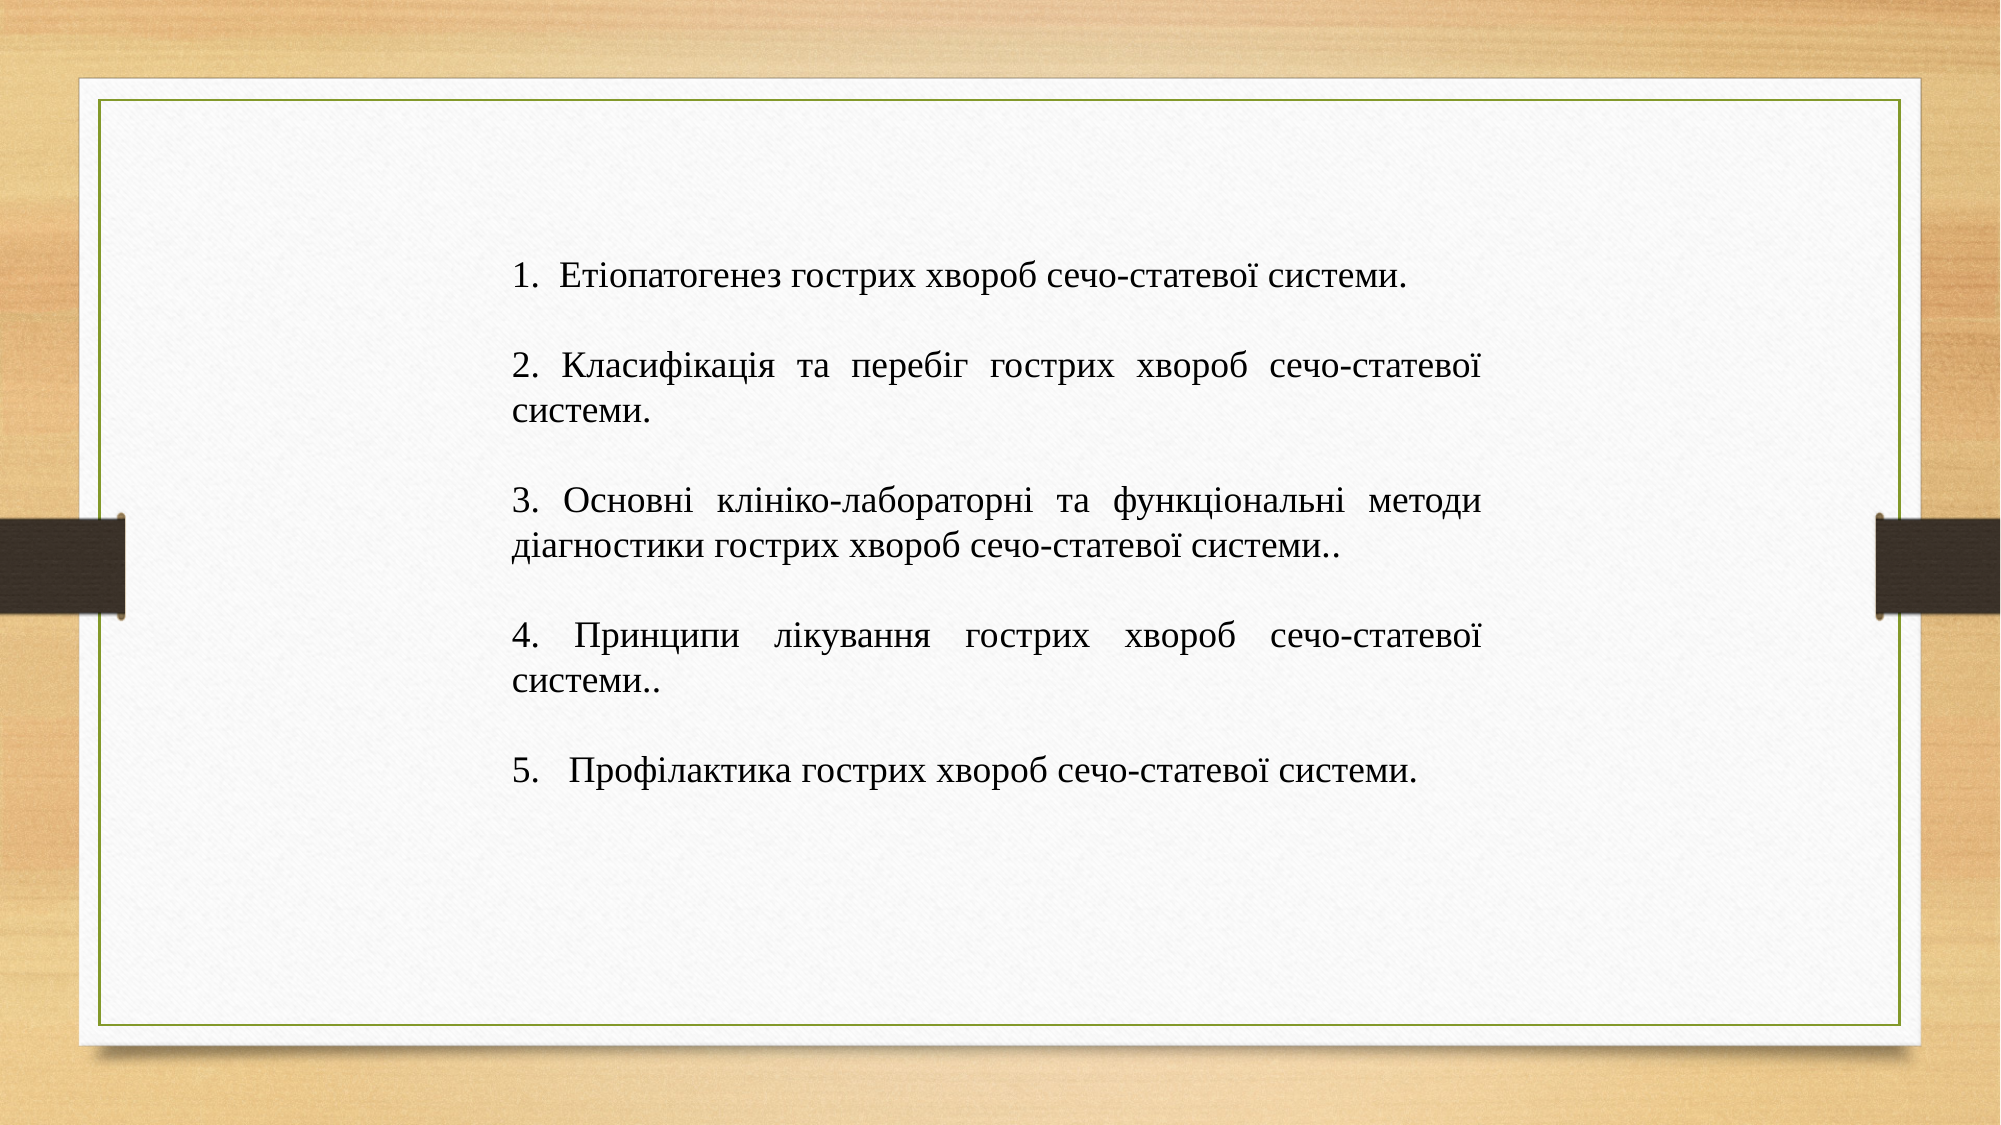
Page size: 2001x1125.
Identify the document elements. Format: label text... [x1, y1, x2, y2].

picture [0, 0, 2001, 1125]
text_box 1. Етіопатогенез гострих хвороб сечо-статевої системи. 2. Класифікація та перебіг гострих хвороб сечо-статевої системи. 3. Основні клініко-лабораторні та функціональні методи діагностики гострих хвороб сечо-статевої системи.. 4. Принципи лікування гострих хвороб сечо-статевої системи.. 5. Профілактика гострих хвороб сечо-статевої системи. [497, 243, 1498, 798]
